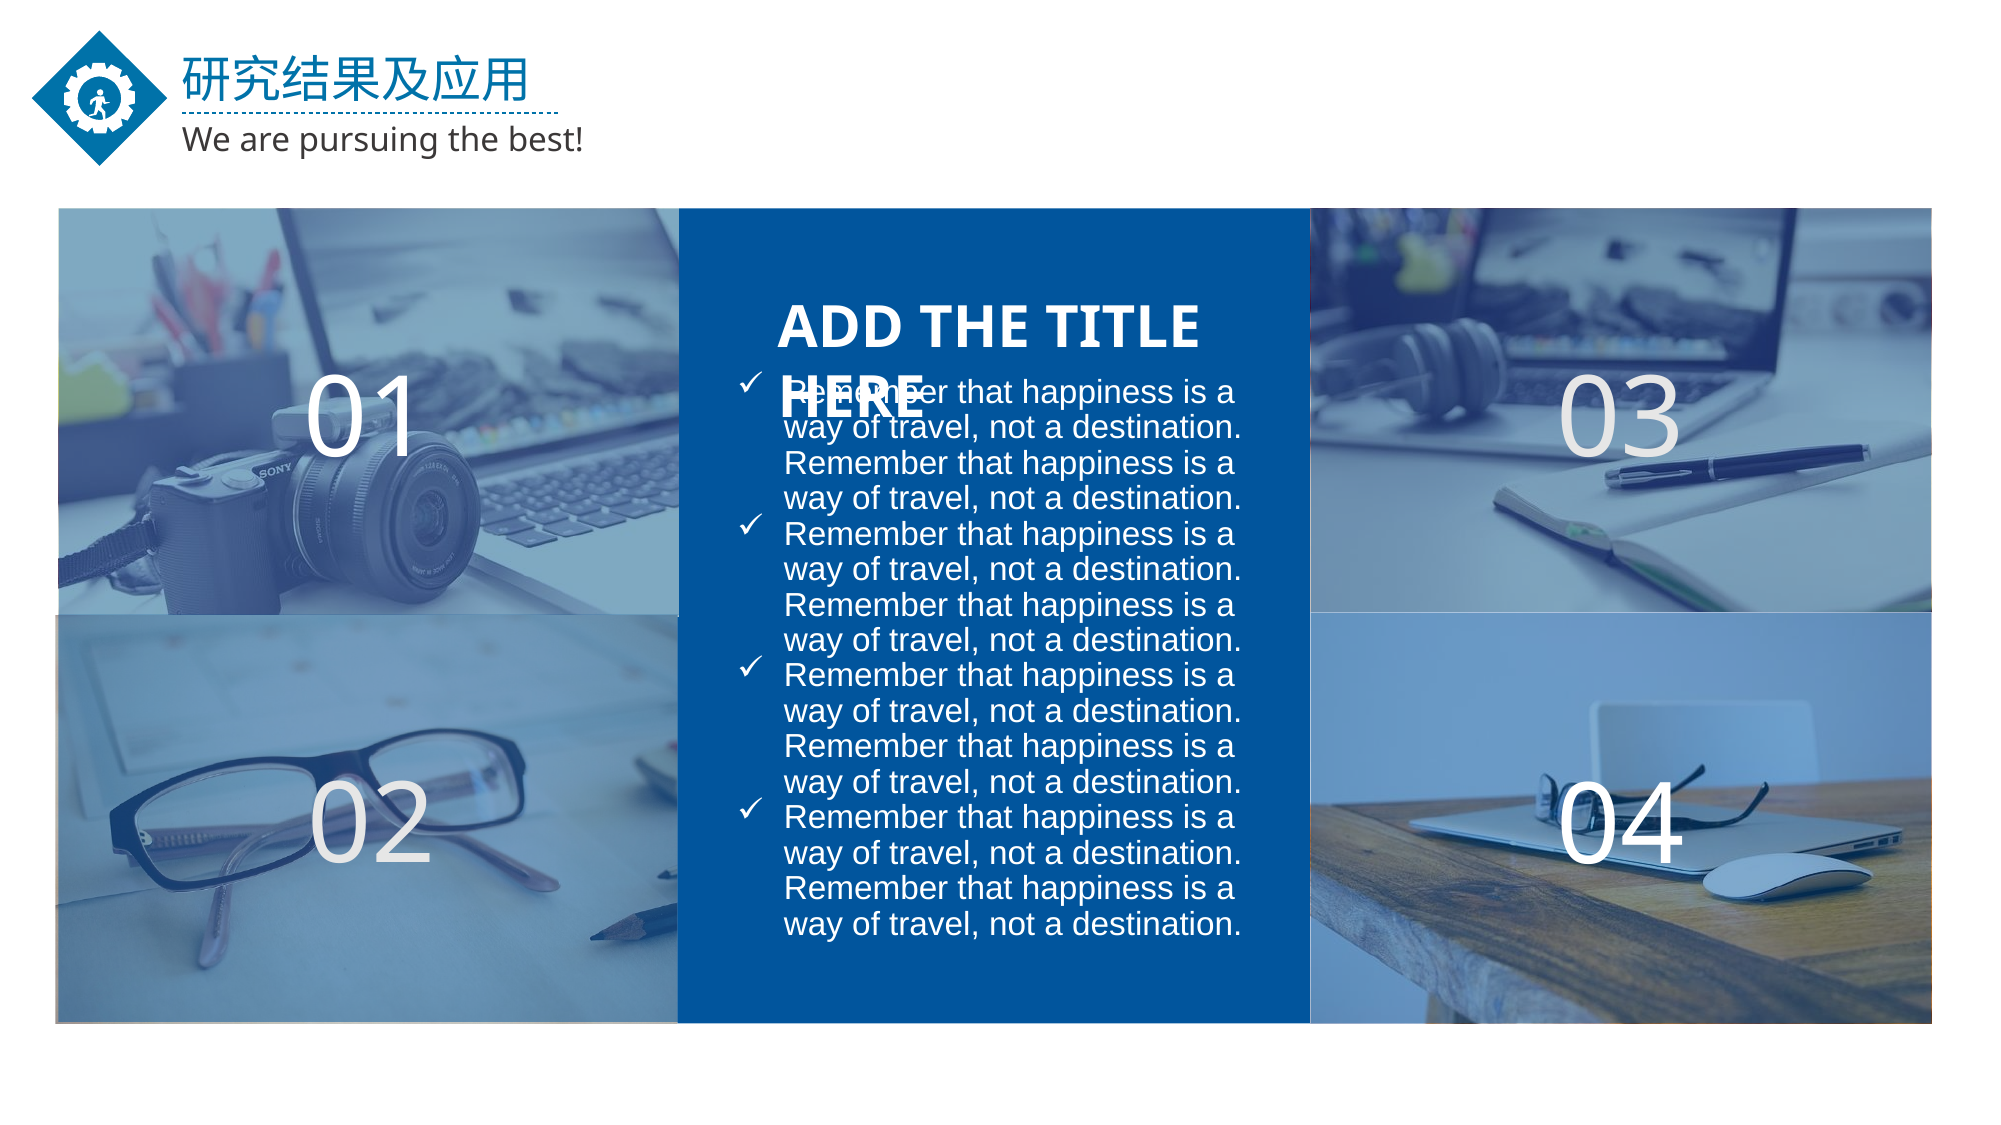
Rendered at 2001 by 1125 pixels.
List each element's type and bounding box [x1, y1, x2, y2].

text_box [679, 208, 1310, 1024]
text_box [58, 208, 679, 614]
text_box [31, 30, 673, 166]
text_box [1310, 612, 1932, 1024]
text_box [1310, 208, 1932, 612]
text_box [55, 614, 679, 1024]
